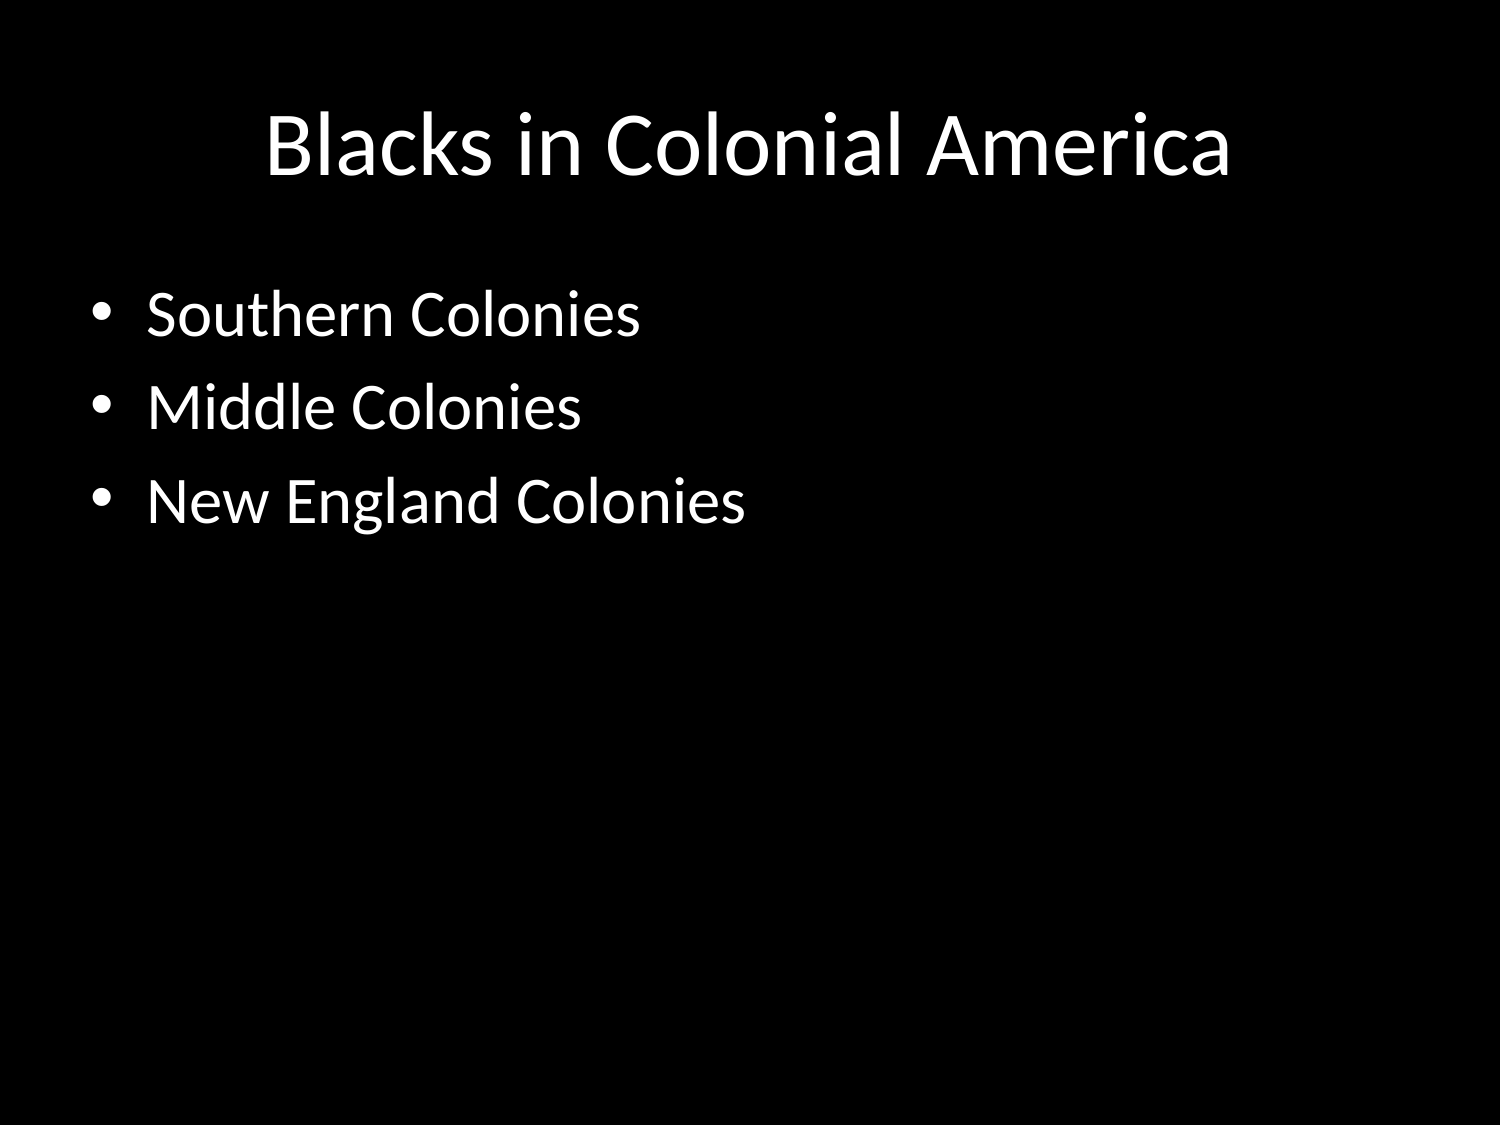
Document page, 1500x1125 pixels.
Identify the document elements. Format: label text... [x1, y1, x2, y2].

list Southern Colonies Middle Colonies New England Colonies [75, 262, 1425, 1005]
title Blacks in Colonial America [75, 45, 1425, 233]
